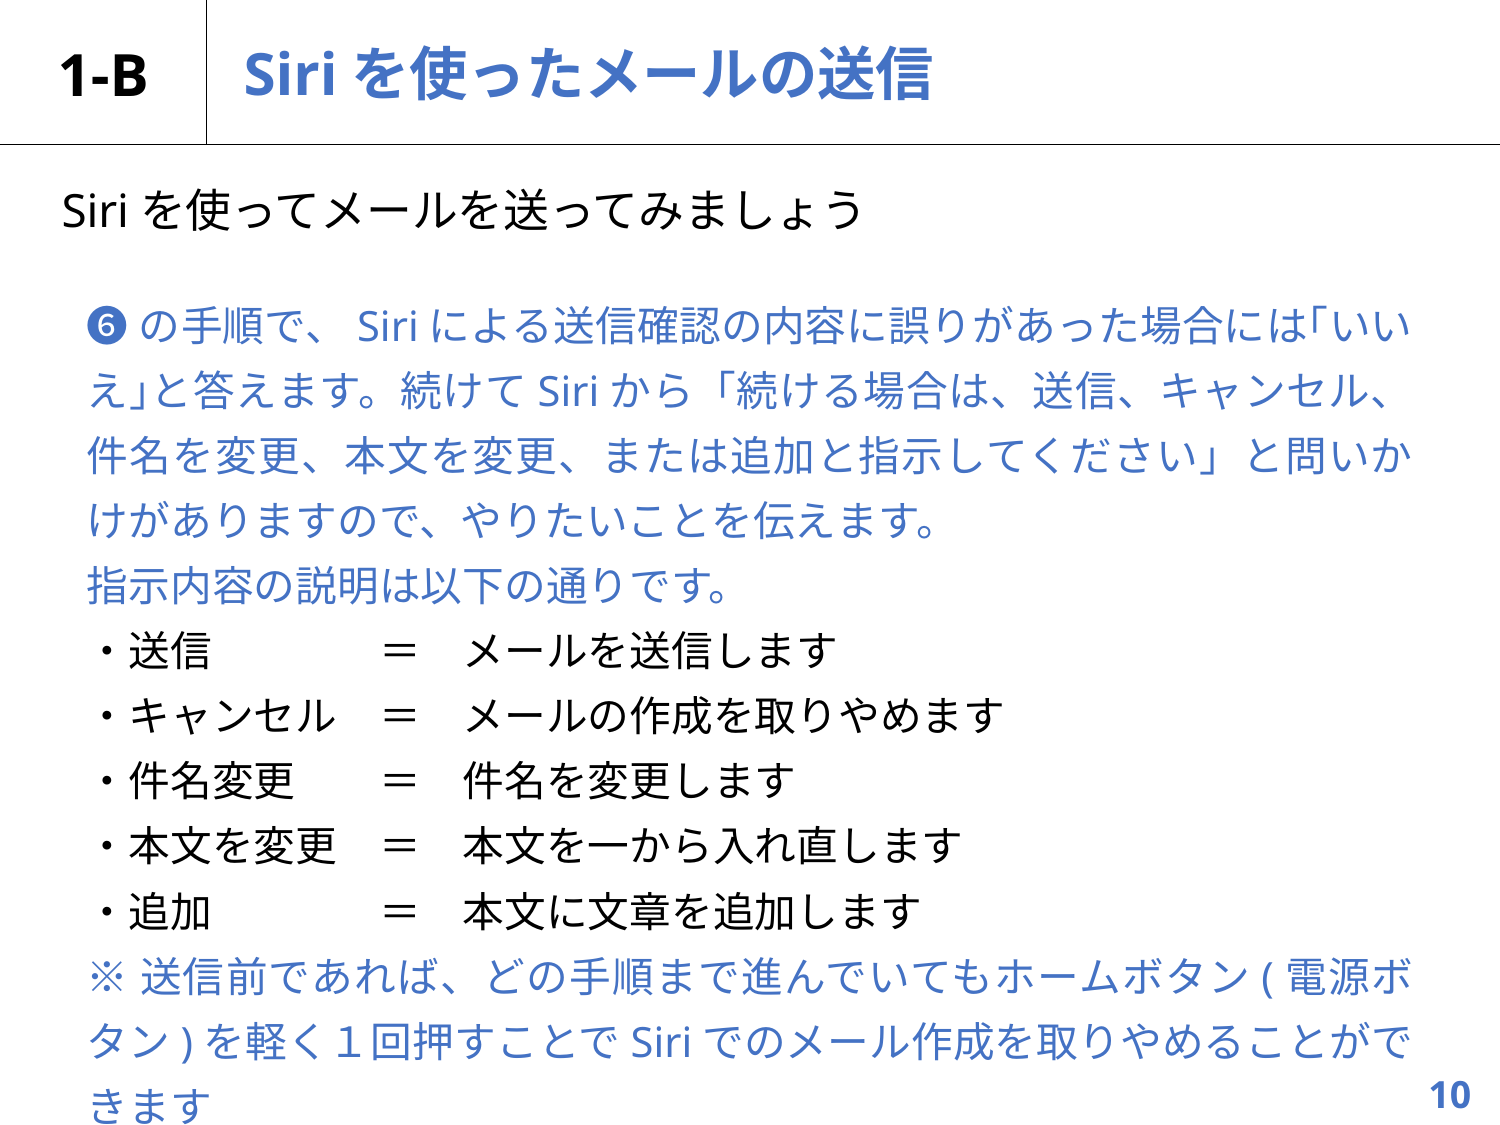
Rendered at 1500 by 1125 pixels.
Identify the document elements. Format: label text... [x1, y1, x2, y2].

text_box ❻の手順で、Siriによる送信確認の内容に誤りがあった場合には｢いいえ｣と答えます。続けてSiriから「続ける場合は、送信、キャンセル、件名を変更、本文を変更、または追加と指示してください」と問いかけがありますので、やりたいことを伝えます。 指示内容の説明は以下の通りです。 ・送信 ＝ メールを送信します ・キャンセル ＝ メールの作成を取りやめます ・件名変更 ＝ 件名を変更します ・本文を変更 ＝ 本文を一から入れ直します ・追加 ＝ 本文に文章を追加します ※送信前であれば、どの手順まで進んでいてもホームボタン(電源ボタン)を軽く１回押すことでSiriでのメール作成を取りやめることができます [81, 274, 1419, 1125]
text_box 10 [1399, 1063, 1500, 1123]
title Siriを使ったメールの送信 [228, 36, 1472, 116]
text_box 1-B [0, 0, 207, 147]
text_box Siriを使ってメールを送ってみましょう [46, 180, 1500, 274]
